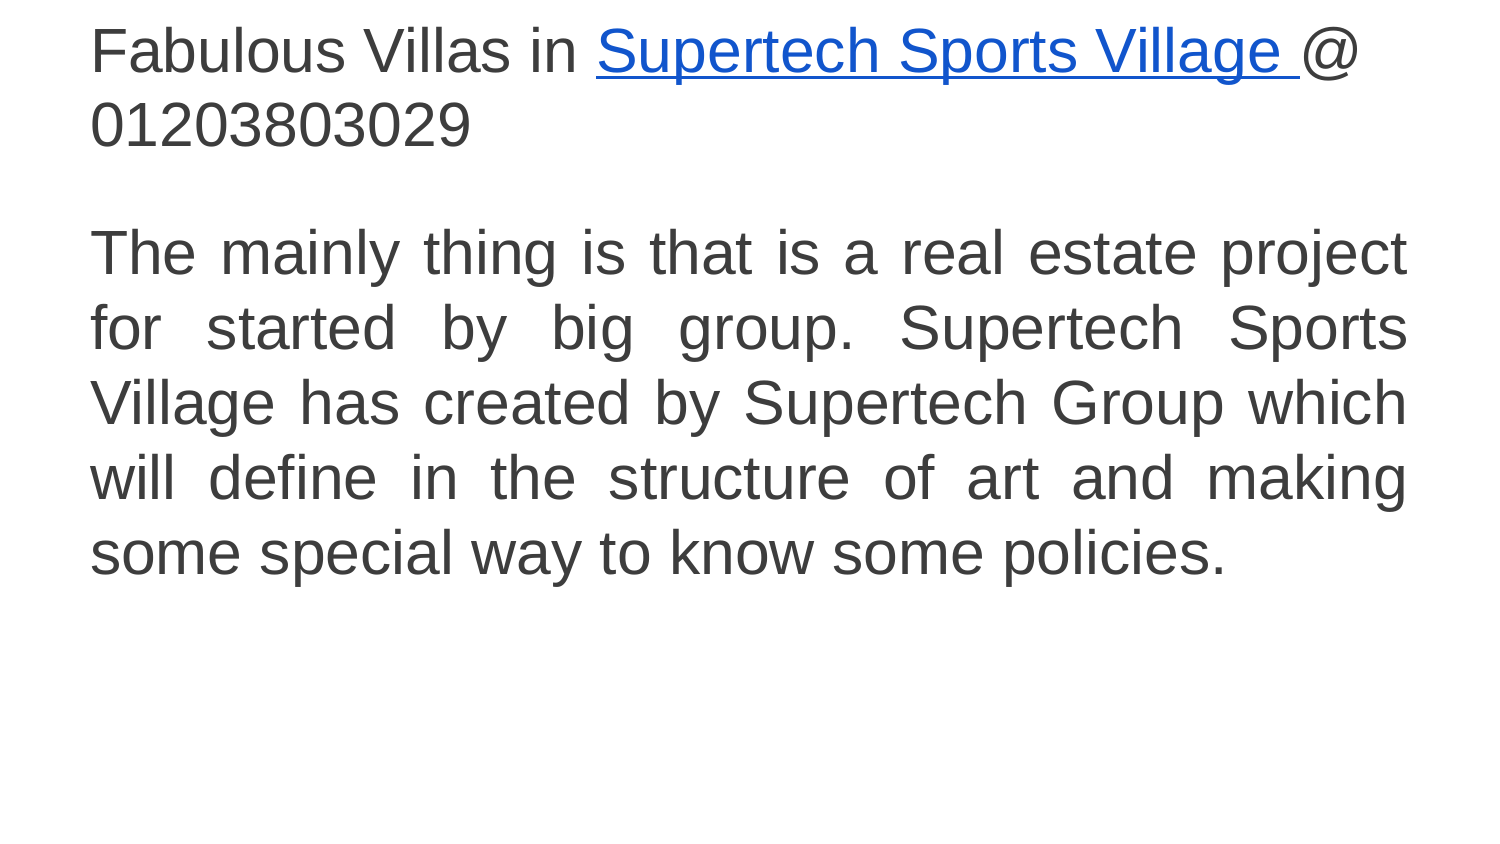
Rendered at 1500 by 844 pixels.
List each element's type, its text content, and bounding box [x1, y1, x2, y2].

title Fabulous Villas in Supertech Sports Village @ 01203803029 [75, 33, 1425, 175]
list The mainly thing is that is a real estate project for started by big group. Supertech Sports Village has created by Supertech Group which will define in the structure of art and making some special way to know some policies. [75, 196, 1425, 808]
